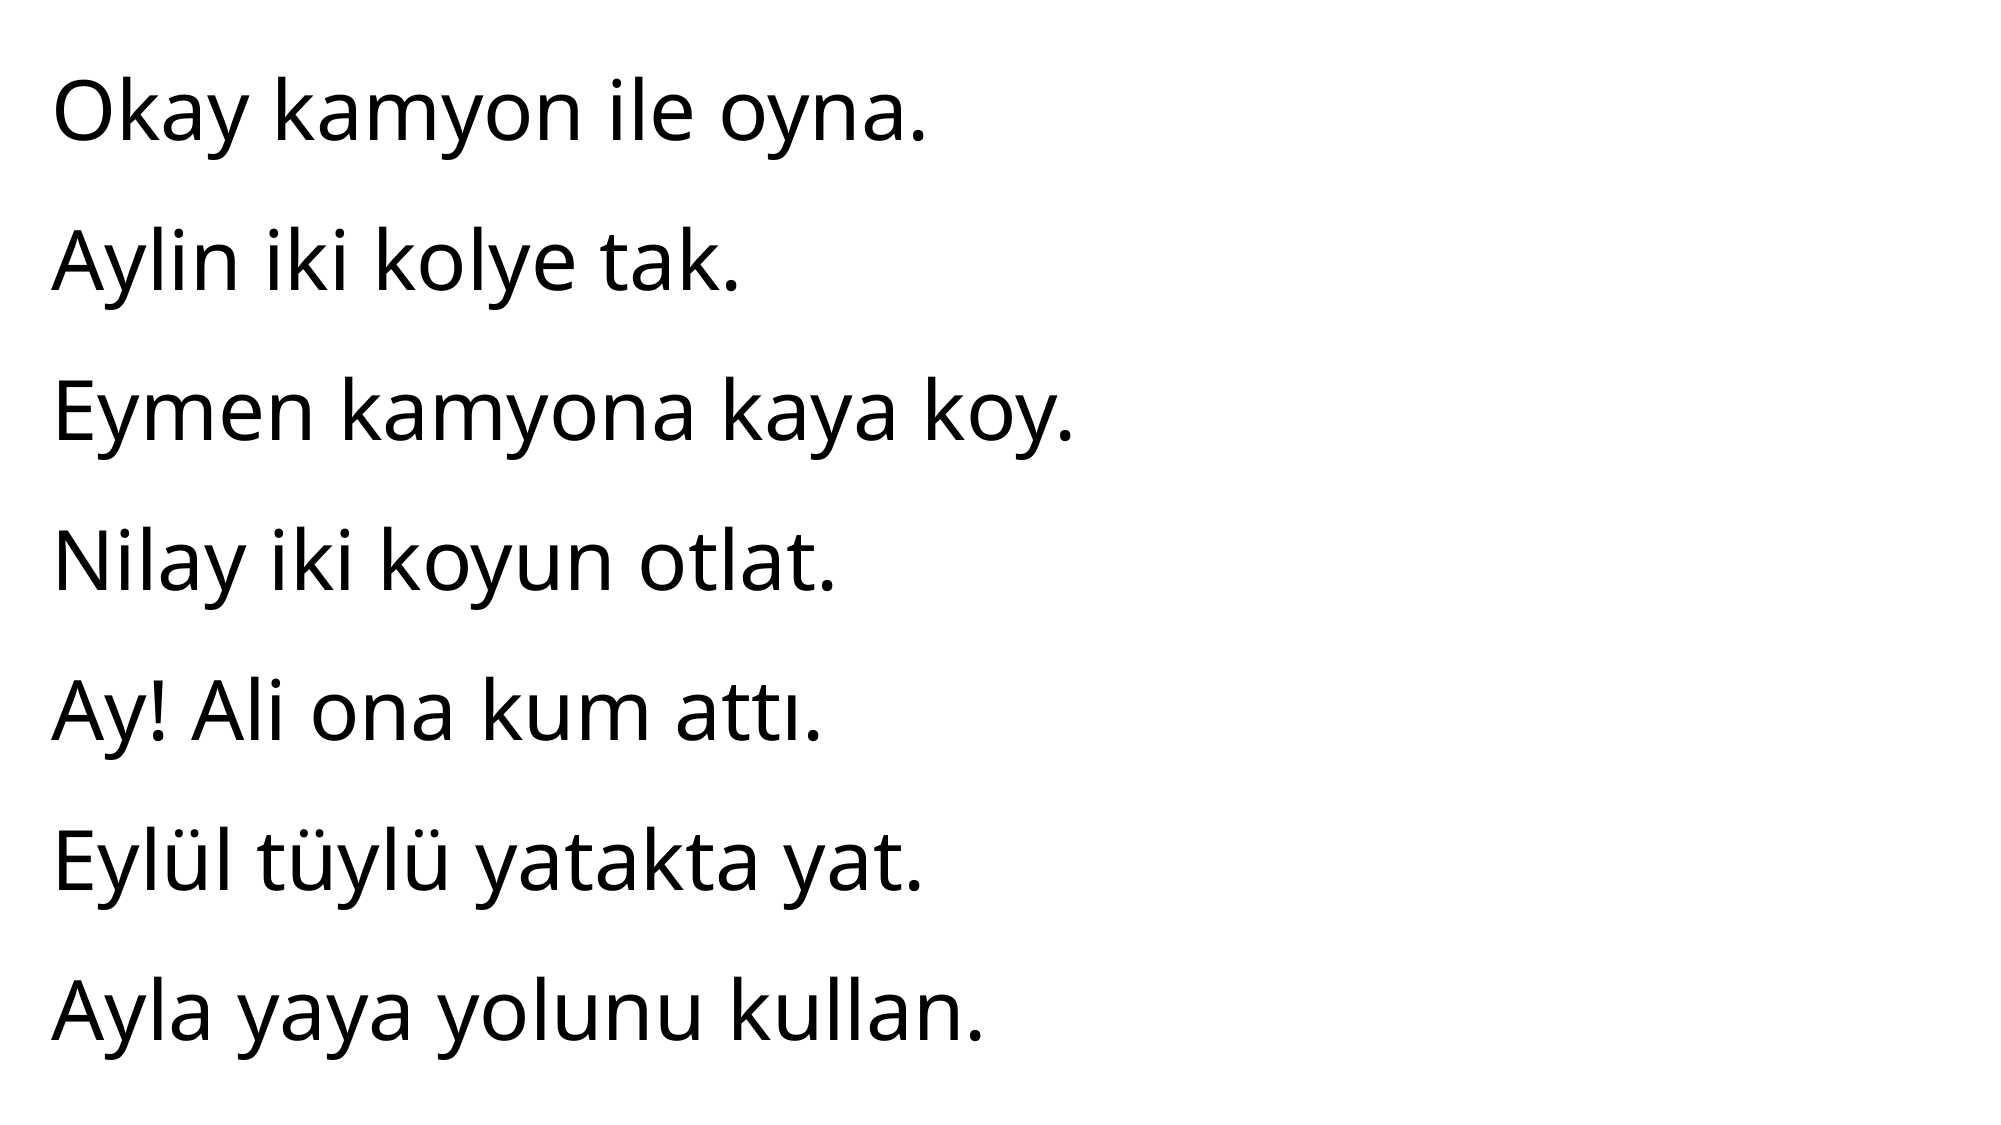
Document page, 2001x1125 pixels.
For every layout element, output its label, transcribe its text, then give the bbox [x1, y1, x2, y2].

text_box Okay kamyon ile oyna. Aylin iki kolye tak. Eymen kamyona kaya koy. Nilay iki koyun otlat. Ay! Ali ona kum attı. Eylül tüylü yatakta yat. Ayla yaya yolunu kullan. [36, 0, 2000, 1125]
